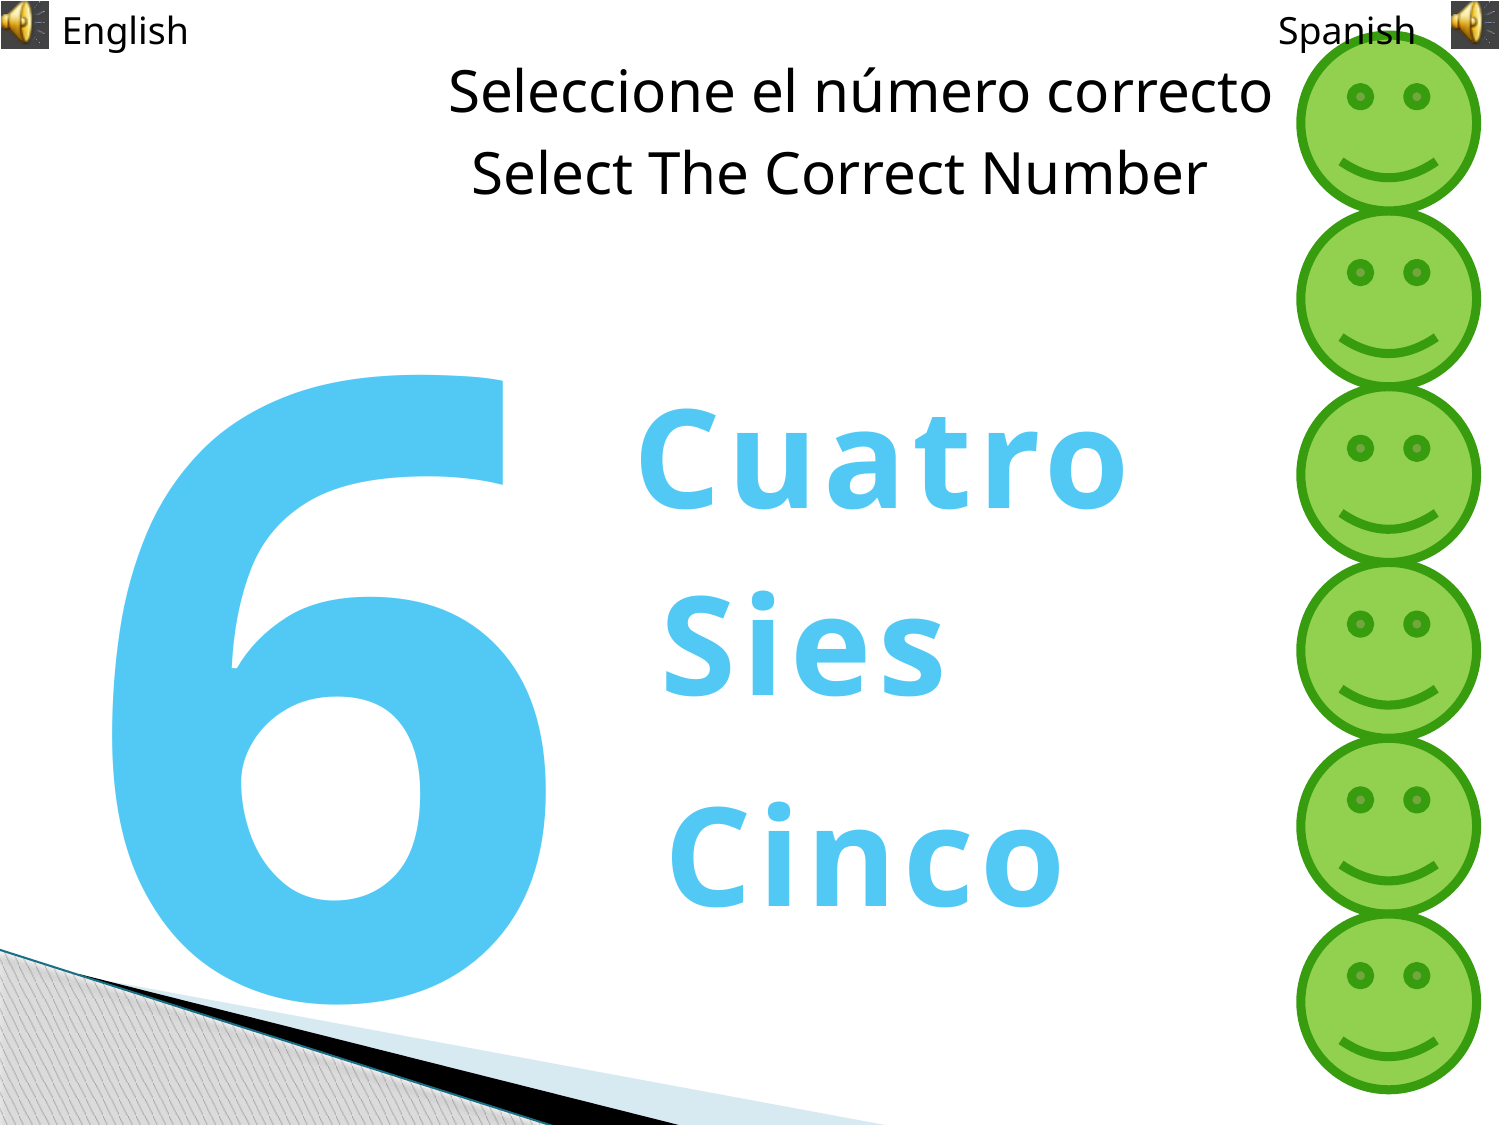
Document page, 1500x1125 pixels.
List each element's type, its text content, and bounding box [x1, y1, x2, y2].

text_box Cinco [649, 761, 1081, 942]
text_box [1296, 563, 1482, 743]
text_box Select The Correct Number [456, 128, 1301, 214]
text_box 6 [67, 128, 590, 1125]
text_box [1296, 387, 1482, 567]
text_box Cuatro [618, 363, 1146, 544]
text_box [1296, 738, 1482, 914]
picture [1449, 0, 1500, 51]
text_box Seleccione el número correcto [433, 46, 1320, 132]
picture [0, 0, 51, 51]
text_box [1296, 909, 1482, 1095]
text_box [1296, 60, 1482, 216]
text_box [1296, 211, 1482, 392]
text_box English [51, 0, 340, 60]
text_box Sies [645, 550, 962, 731]
text_box Spanish [1113, 0, 1449, 60]
